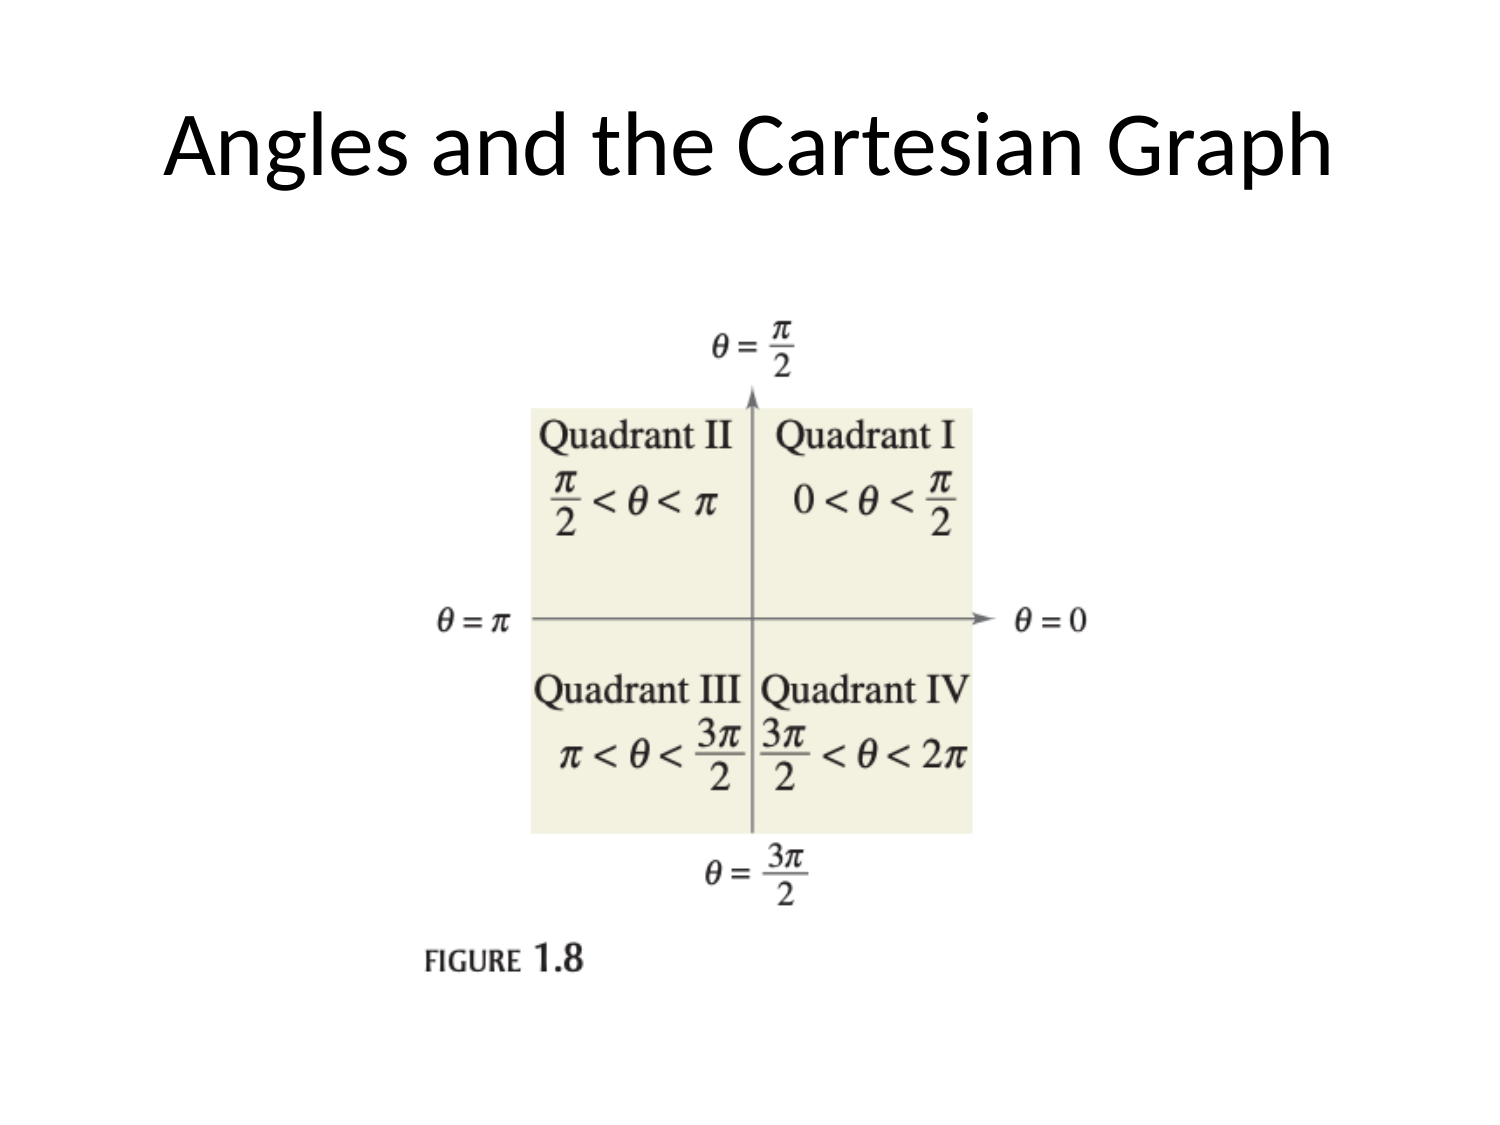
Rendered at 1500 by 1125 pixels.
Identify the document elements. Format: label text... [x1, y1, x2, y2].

title Angles and the Cartesian Graph [75, 45, 1425, 233]
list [74, 262, 1426, 1006]
